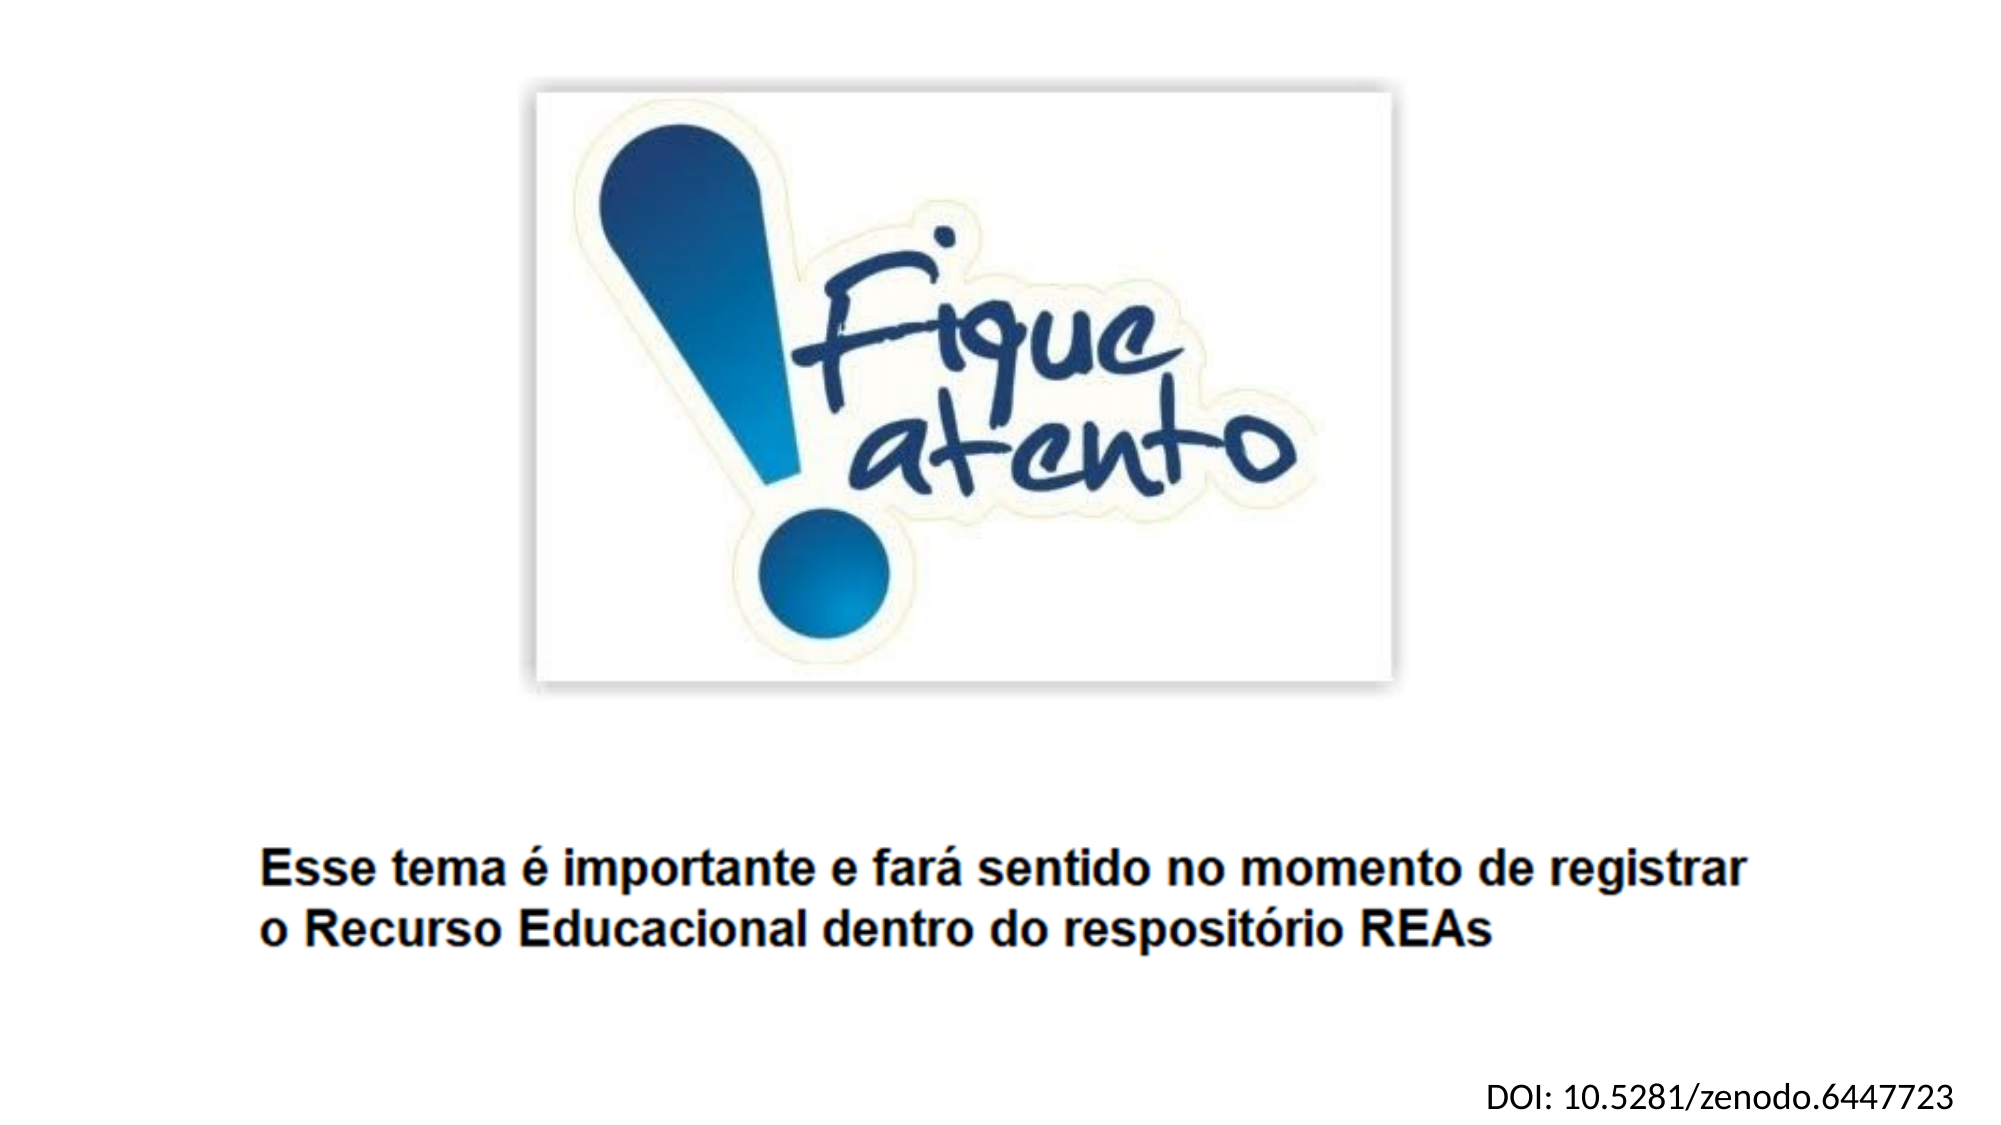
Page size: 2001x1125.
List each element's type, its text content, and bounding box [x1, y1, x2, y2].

text_box DOI: 10.5281/zenodo.6447723 [1471, 1064, 2000, 1125]
picture [518, 76, 1409, 701]
picture [236, 835, 1764, 972]
